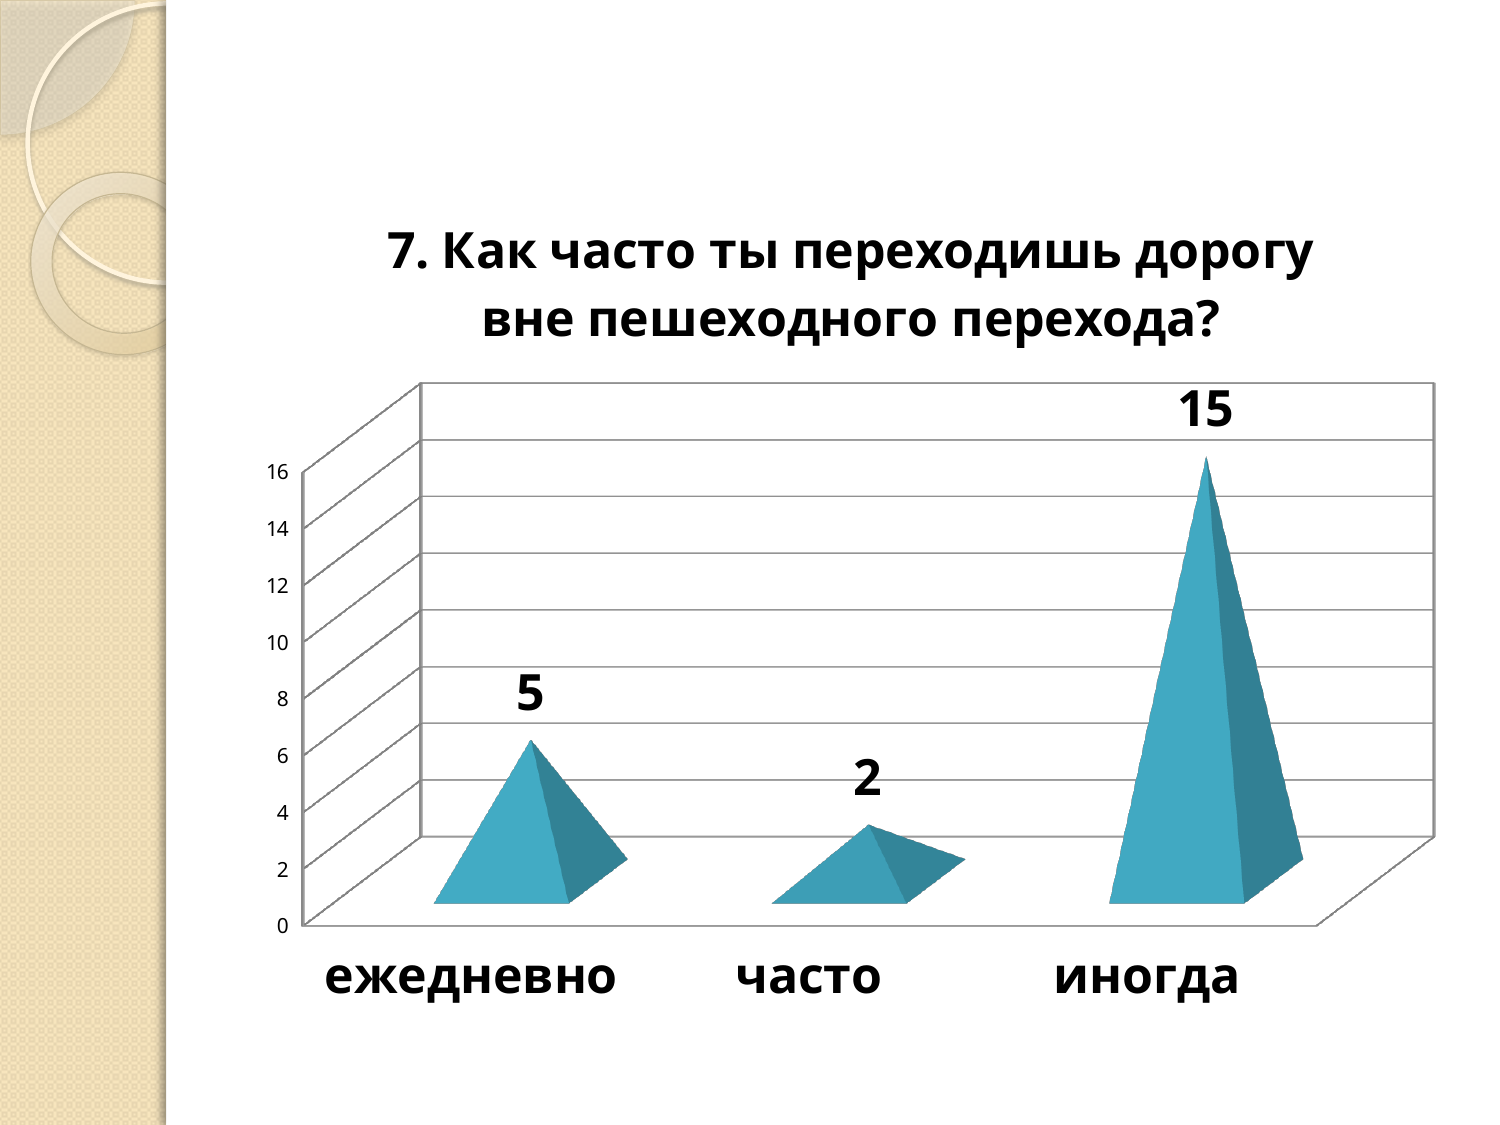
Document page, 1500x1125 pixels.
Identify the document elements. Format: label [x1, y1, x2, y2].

chart [235, 175, 1466, 1026]
